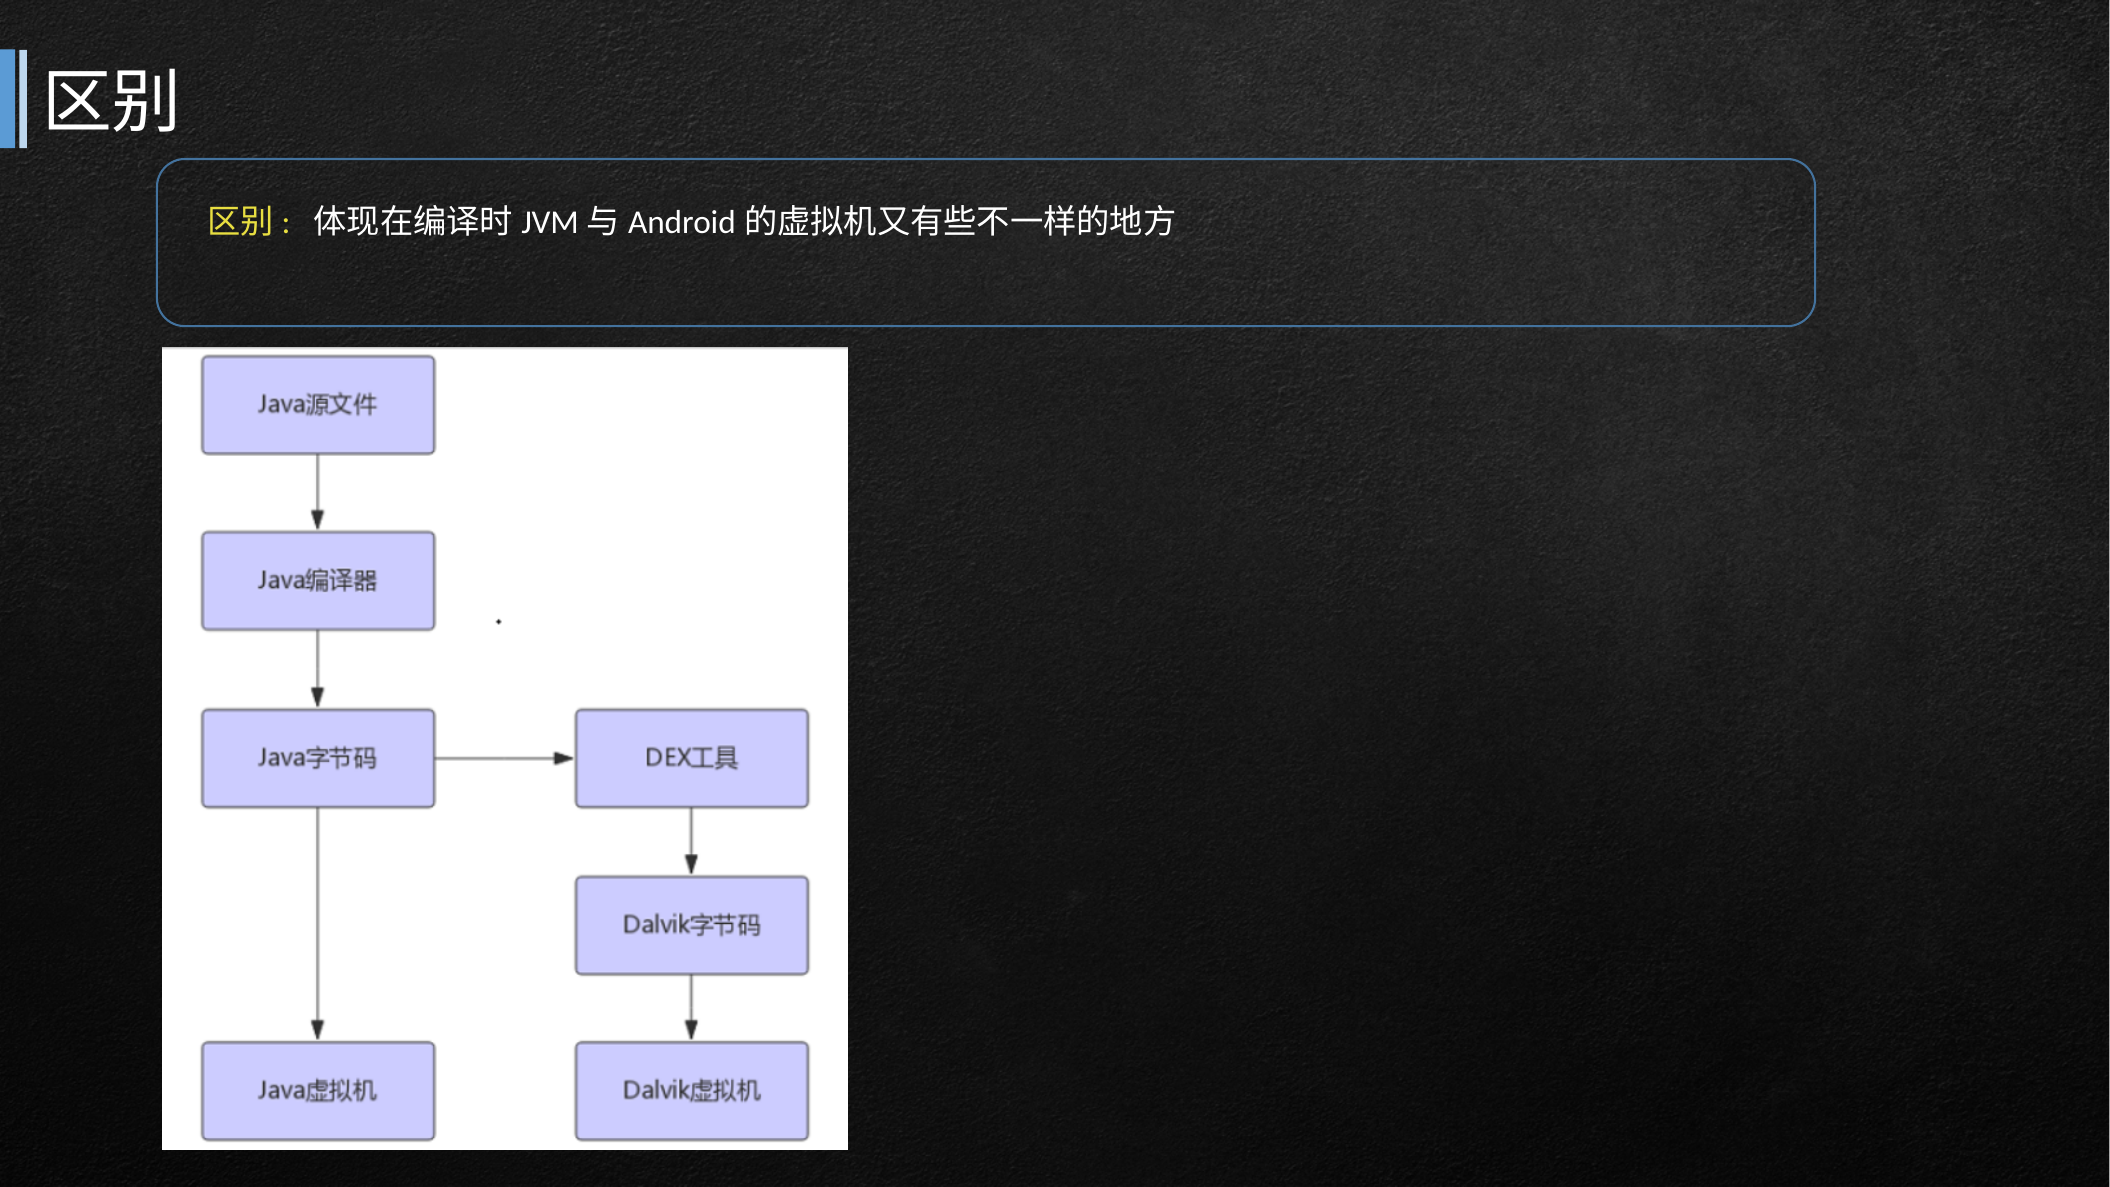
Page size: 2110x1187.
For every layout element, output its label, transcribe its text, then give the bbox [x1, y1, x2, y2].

title 区别 [26, 53, 2005, 155]
text_box [155, 157, 1817, 328]
picture [0, 0, 2110, 1187]
